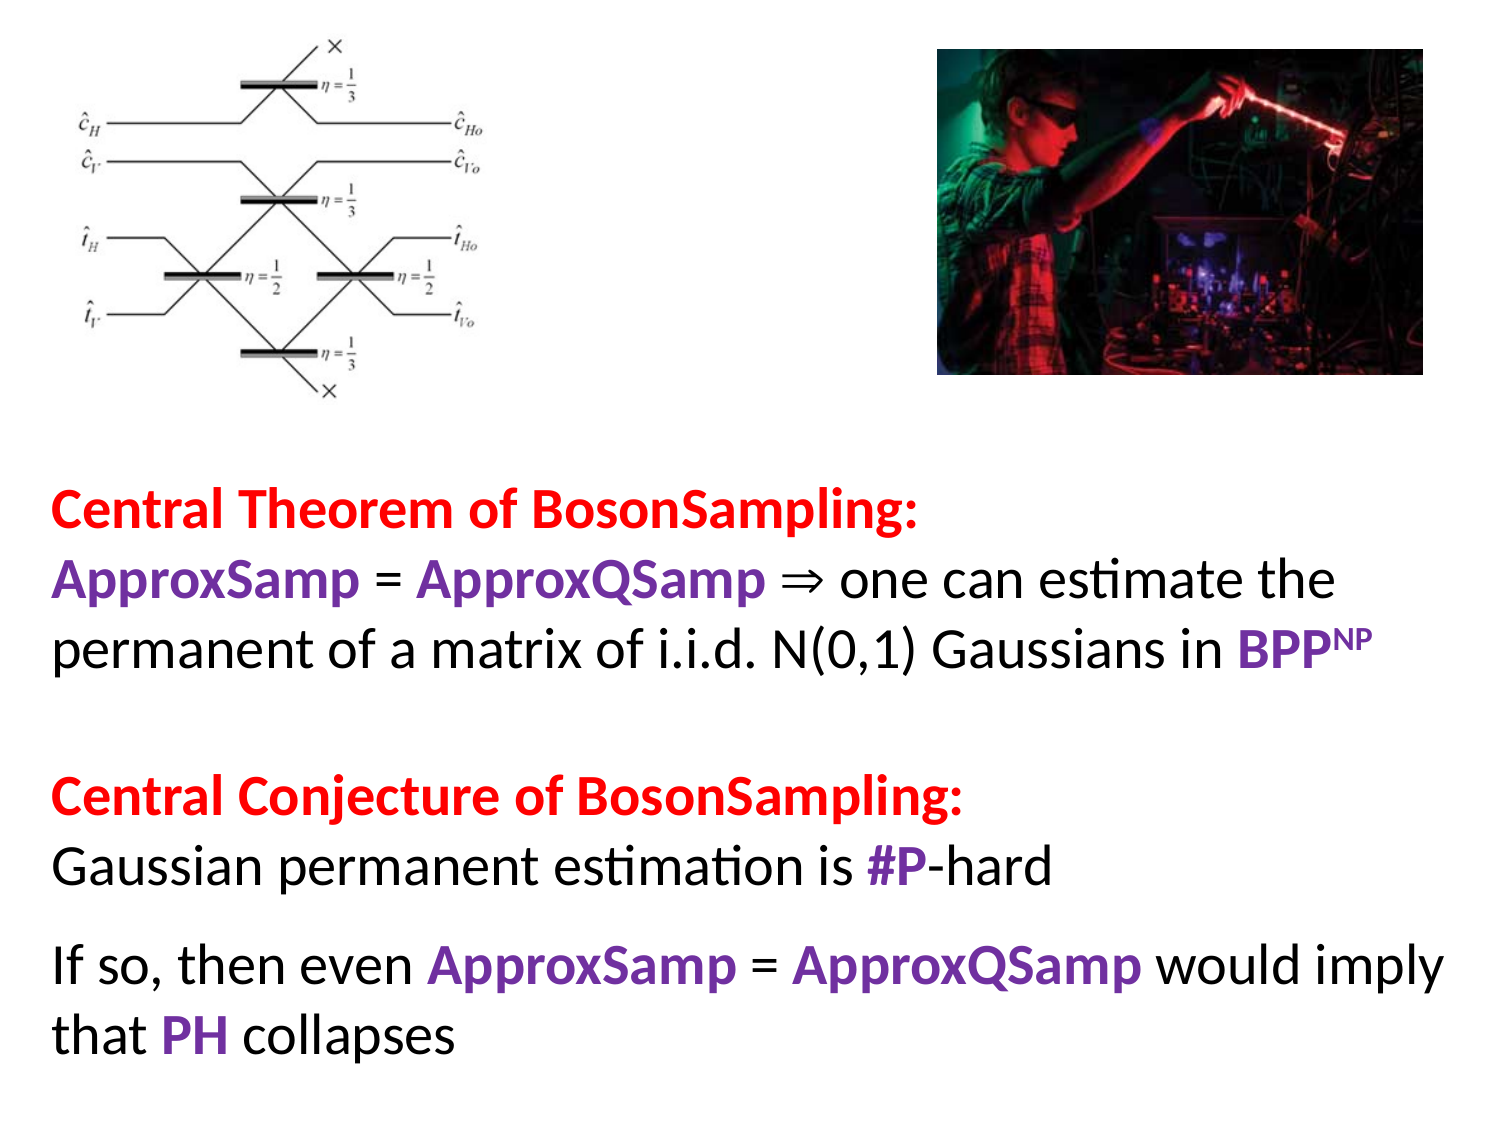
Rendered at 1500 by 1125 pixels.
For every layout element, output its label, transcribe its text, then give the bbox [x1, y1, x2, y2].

text_box Central Conjecture of BosonSampling: Gaussian permanent estimation is #P-hard If so, then even ApproxSamp = ApproxQSamp would imply that PH collapses [36, 749, 1500, 1074]
text_box Central Theorem of BosonSampling: ApproxSamp = ApproxQSamp  one can estimate the permanent of a matrix of i.i.d. N(0,1) Gaussians in BPPNP [36, 462, 1500, 688]
picture [937, 49, 1423, 376]
picture [74, 33, 487, 406]
